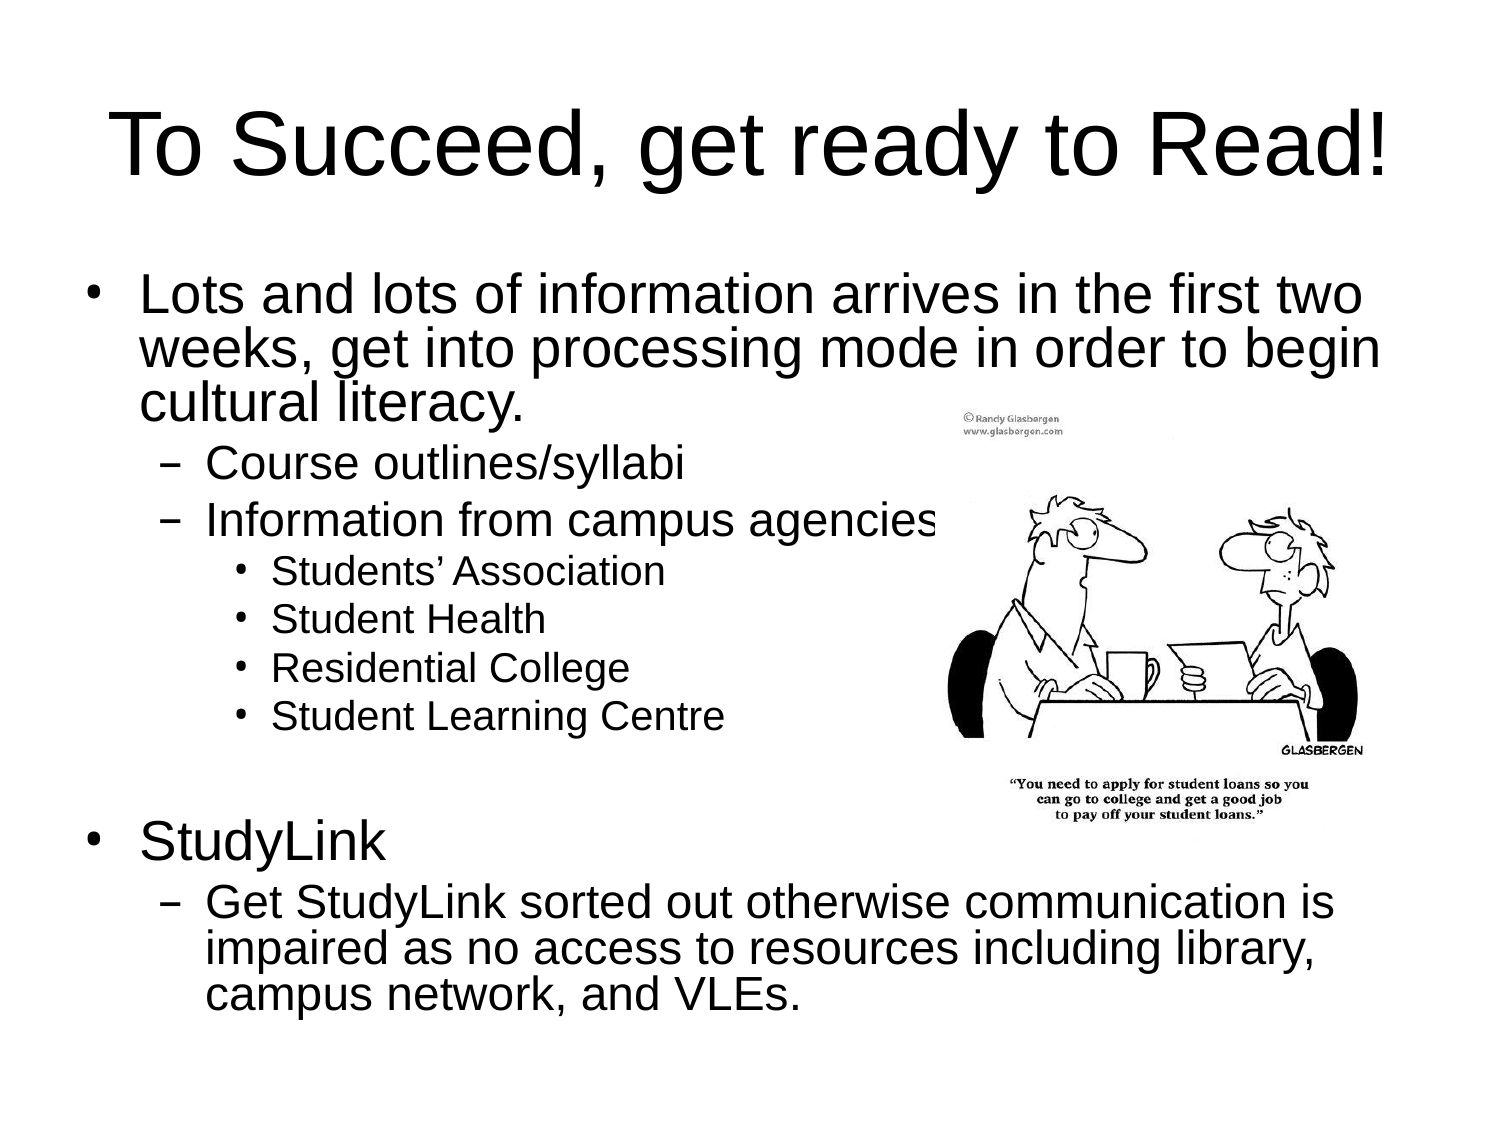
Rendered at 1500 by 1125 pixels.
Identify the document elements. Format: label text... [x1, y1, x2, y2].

picture [935, 387, 1380, 848]
title To Succeed, get ready to Read! [74, 44, 1426, 234]
list Lots and lots of information arrives in the first two weeks, get into processing mode in order to begin cultural literacy. Course outlines/syllabi Information from campus agencies: Students’ Association Student Health Residential College Student Learning Centre StudyLink Get StudyLink sorted out otherwise communication is impaired as no access to resources including library, campus network, and VLEs. [75, 262, 1425, 1005]
